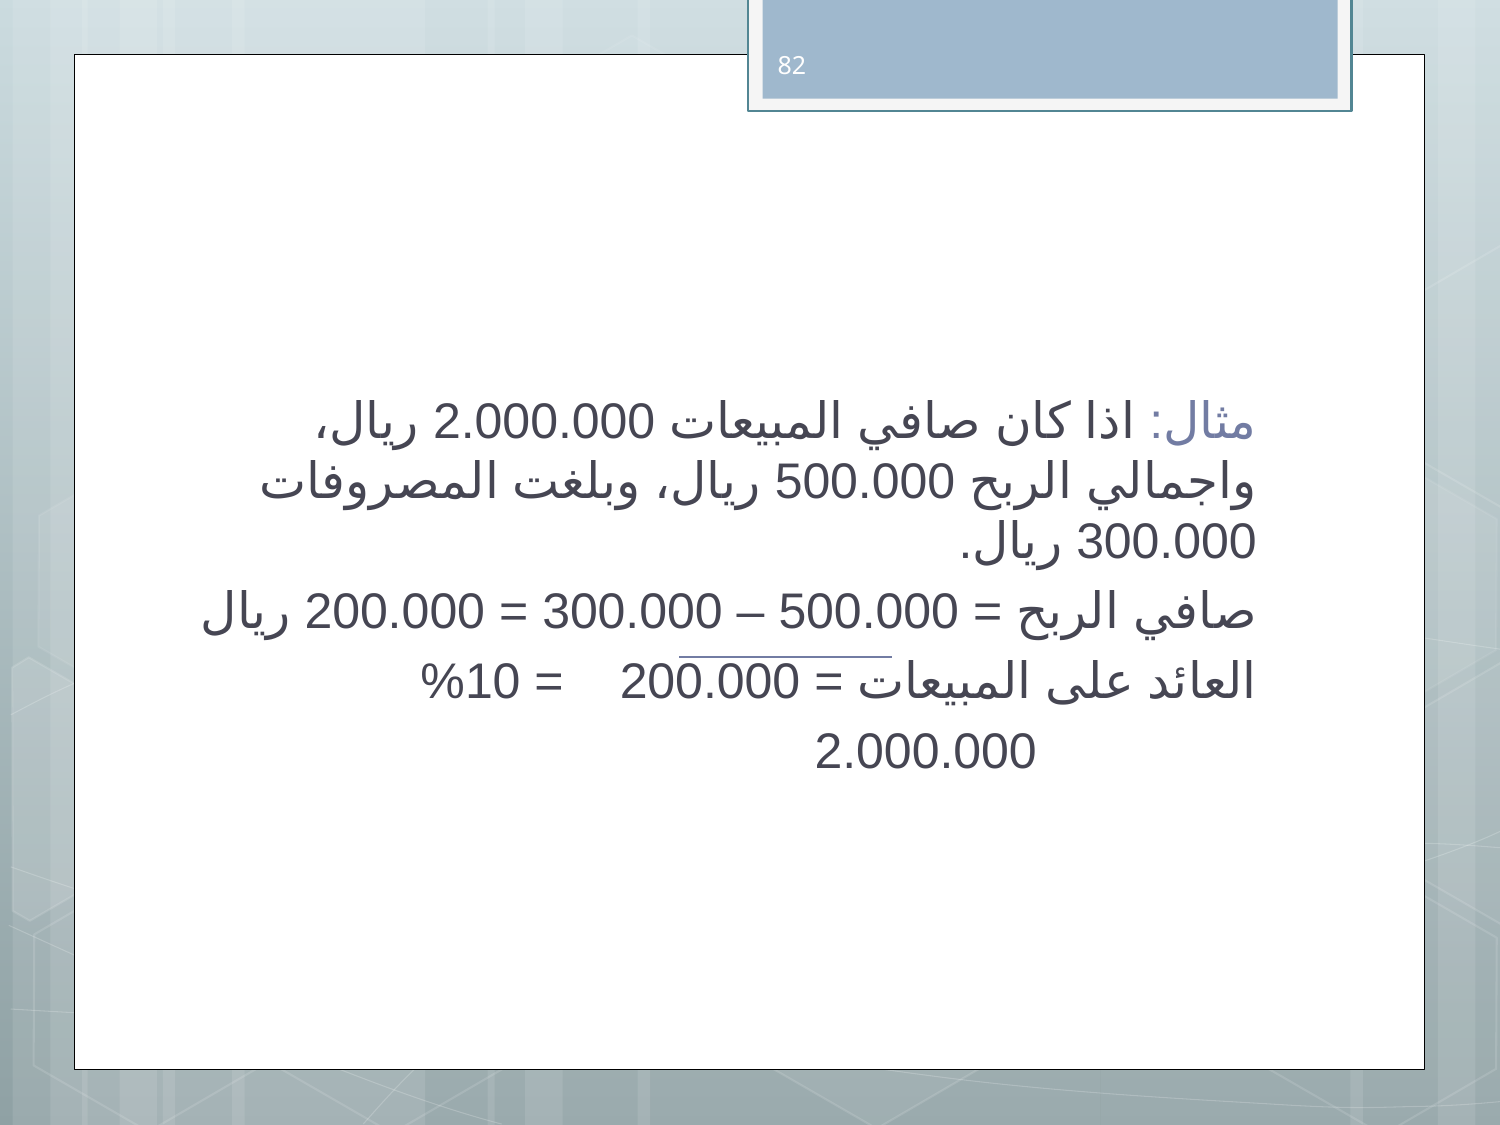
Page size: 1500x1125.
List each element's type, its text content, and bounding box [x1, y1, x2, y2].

slide_number 82 [762, 36, 982, 97]
list مثال: اذا كان صافي المبيعات 2.000.000 ريال، واجمالي الربح 500.000 ريال، وبلغت المصروفات 300.000 ريال. صافي الربح = 500.000 – 300.000 = 200.000 ريال العائد على المبيعات = 200.000 = 10% 2.000.000 [171, 381, 1283, 957]
